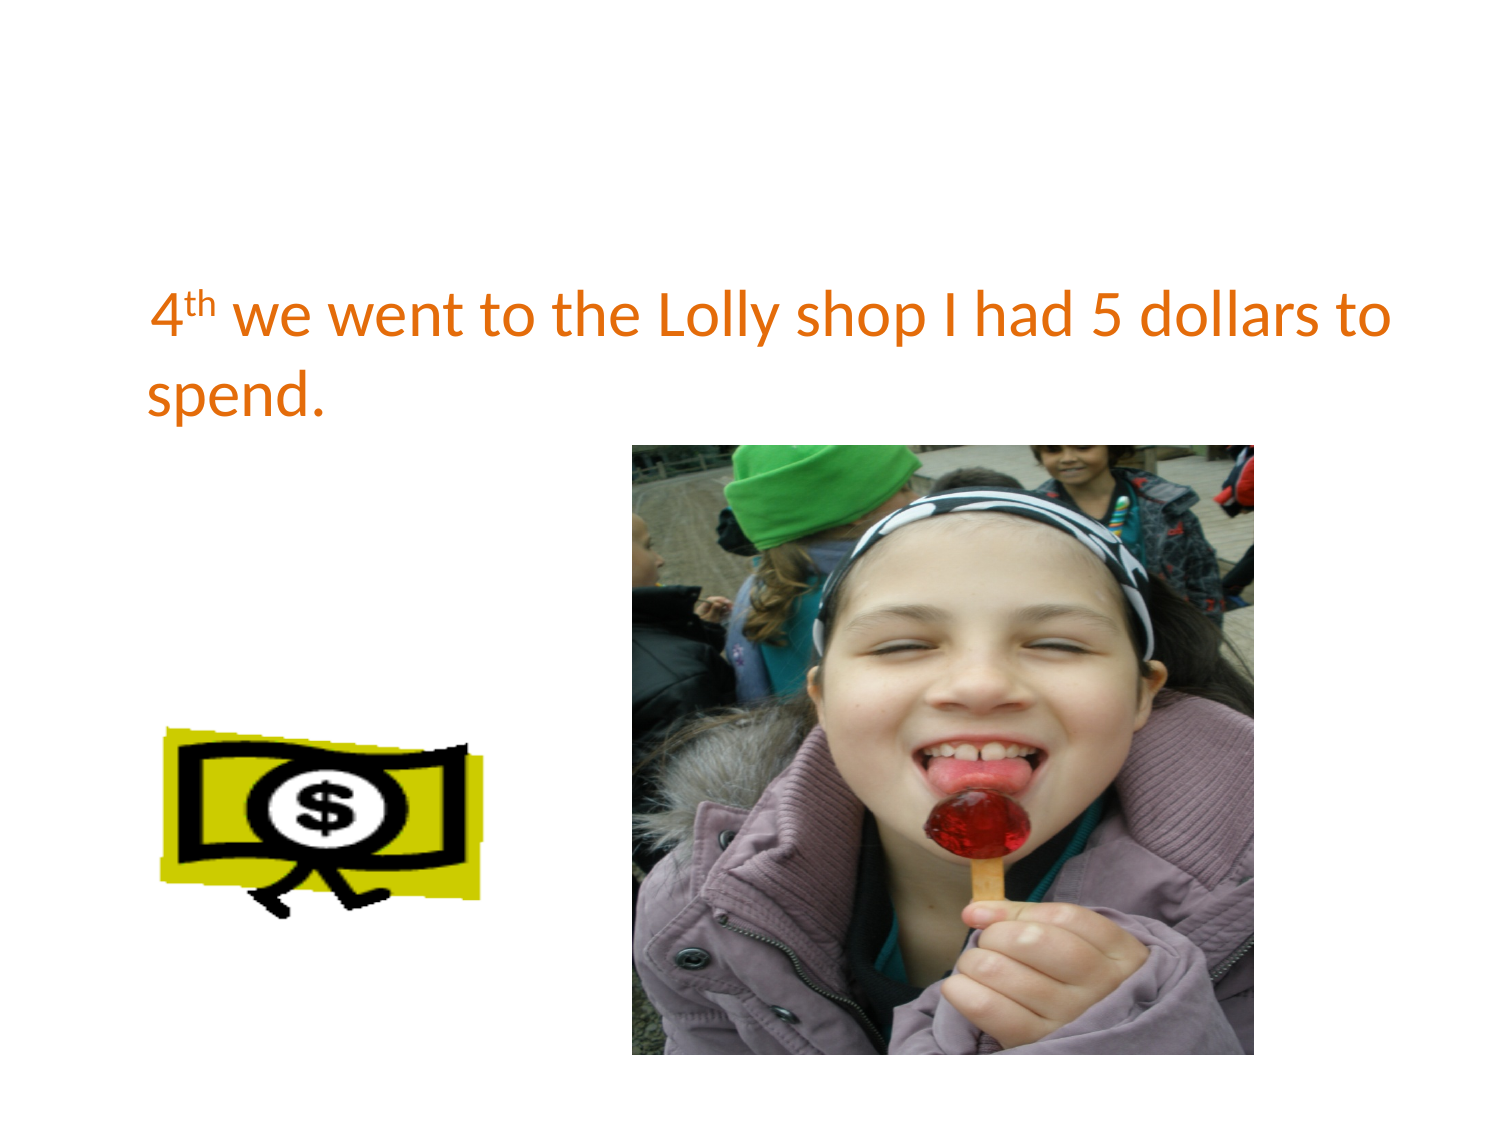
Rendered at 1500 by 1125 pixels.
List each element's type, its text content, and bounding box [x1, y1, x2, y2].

picture [632, 445, 1255, 1055]
list 4th we went to the Lolly shop I had 5 dollars to spend. [75, 262, 1425, 1005]
picture [116, 714, 516, 926]
